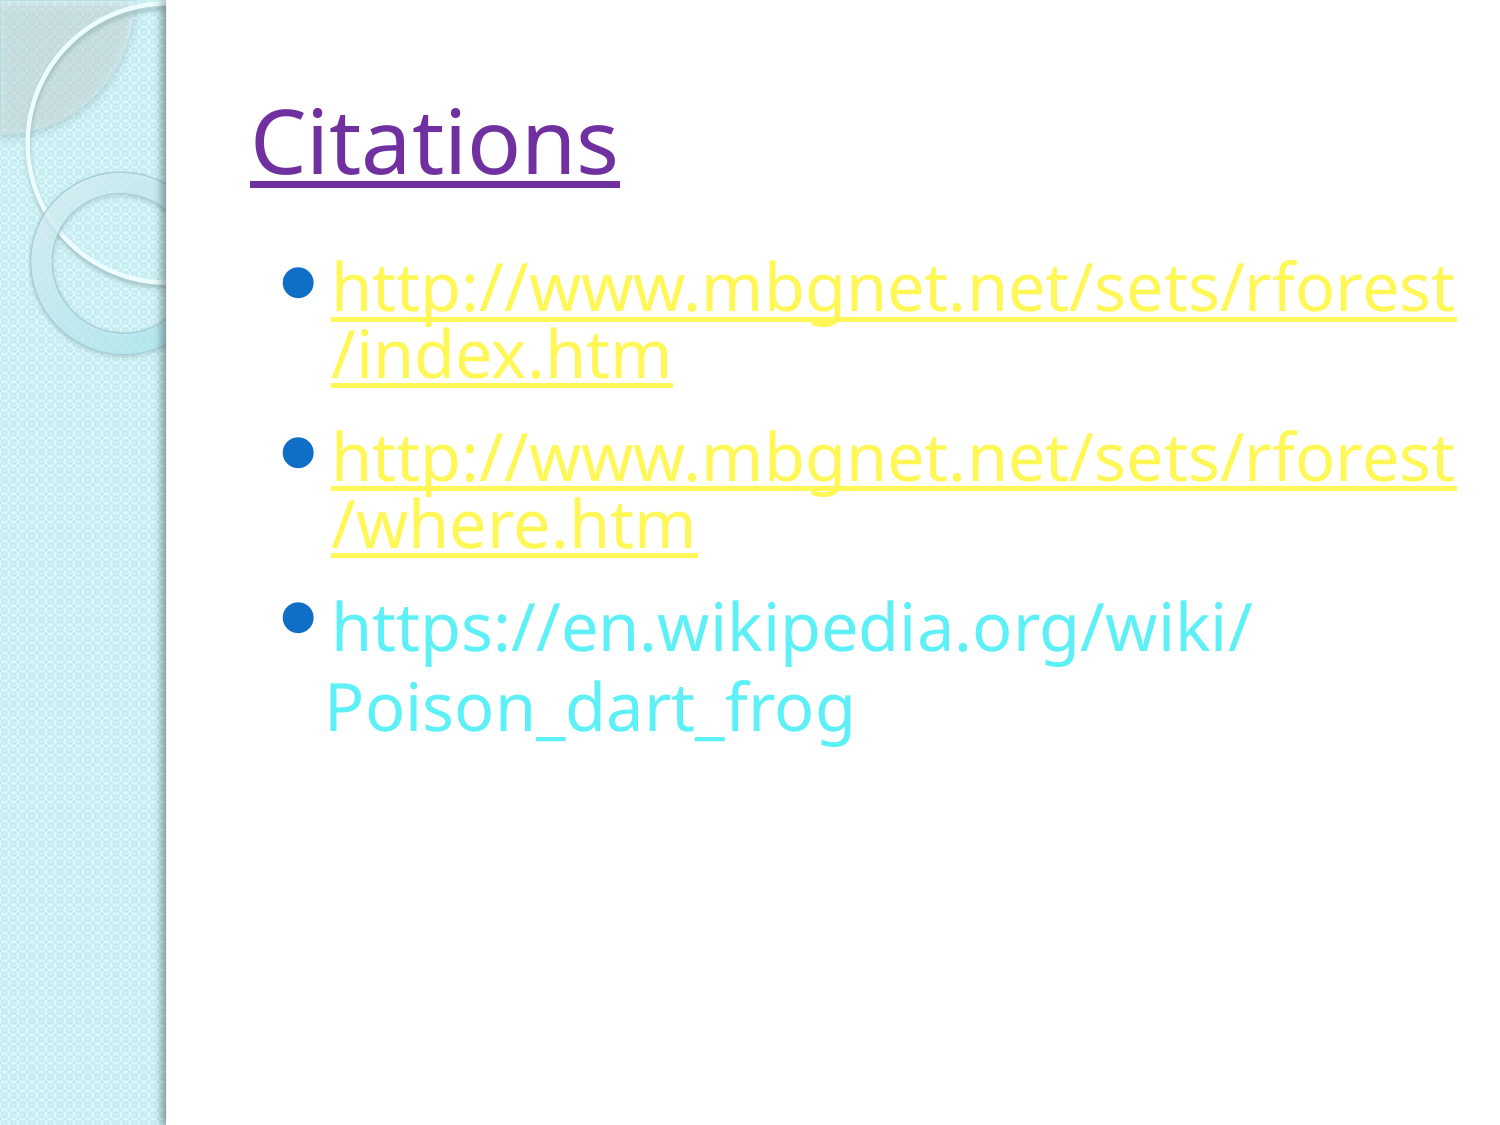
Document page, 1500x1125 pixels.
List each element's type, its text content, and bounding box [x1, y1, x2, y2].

list http://www.mbgnet.net/sets/rforest/index.htm http://www.mbgnet.net/sets/rforest/where.htm https://en.wikipedia.org/wiki/Poison_dart_frog [249, 237, 1480, 1025]
title Citations [235, 45, 1466, 233]
